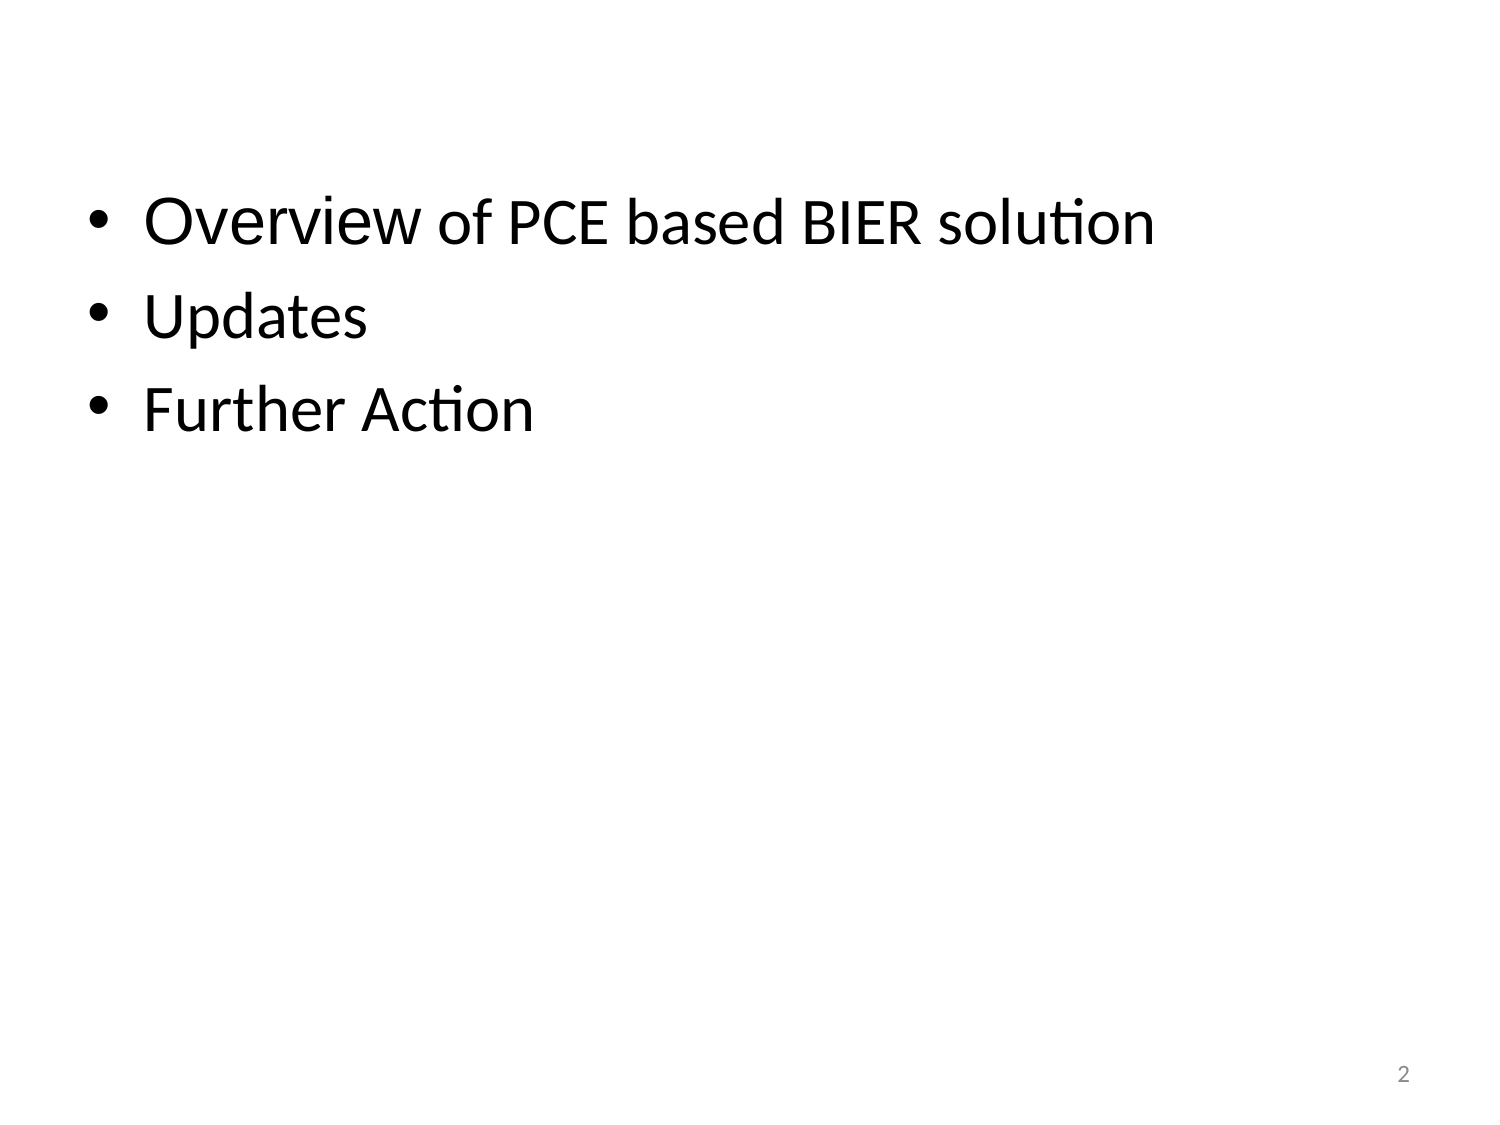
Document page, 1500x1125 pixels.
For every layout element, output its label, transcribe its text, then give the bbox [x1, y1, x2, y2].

text_box Overview of PCE based BIER solution Updates Further Action [72, 170, 1423, 914]
slide_number 2 [1074, 1042, 1425, 1103]
